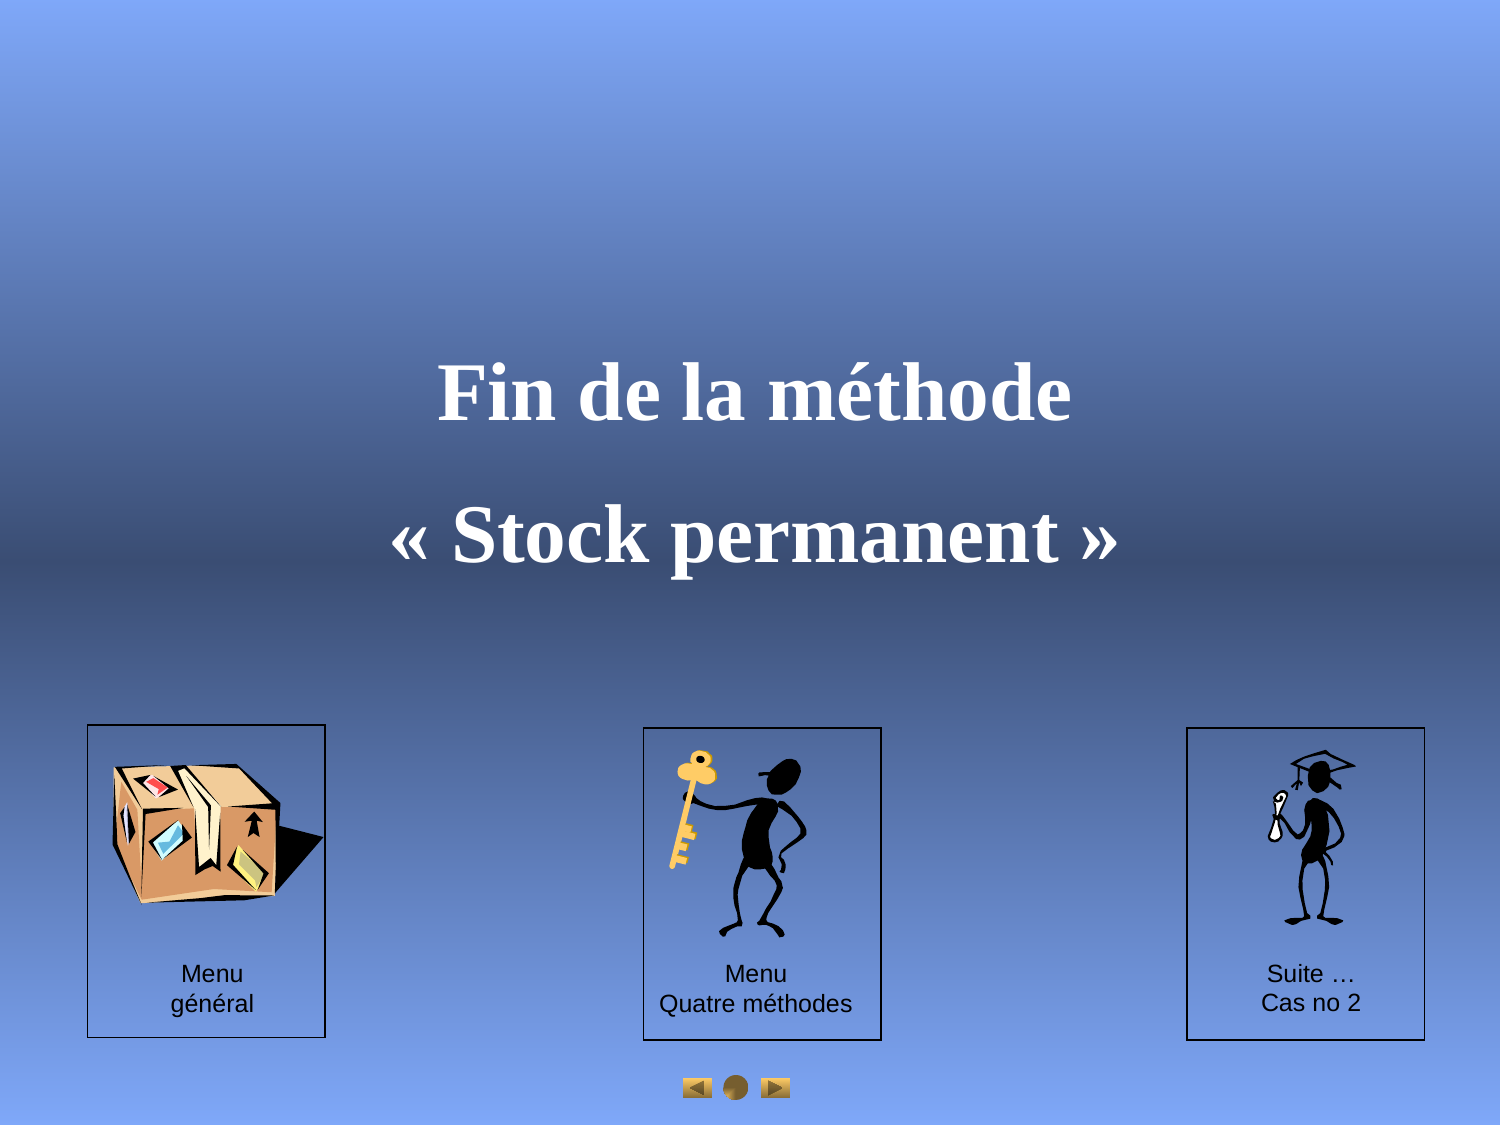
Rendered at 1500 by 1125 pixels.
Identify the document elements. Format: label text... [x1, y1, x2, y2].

text_box [1186, 727, 1425, 1041]
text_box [1198, 749, 1424, 1025]
text_box [643, 727, 882, 1041]
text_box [112, 762, 325, 907]
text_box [643, 749, 869, 1025]
text_box [87, 724, 325, 1038]
text_box Fin de la méthode « Stock permanent » [147, 329, 1363, 587]
